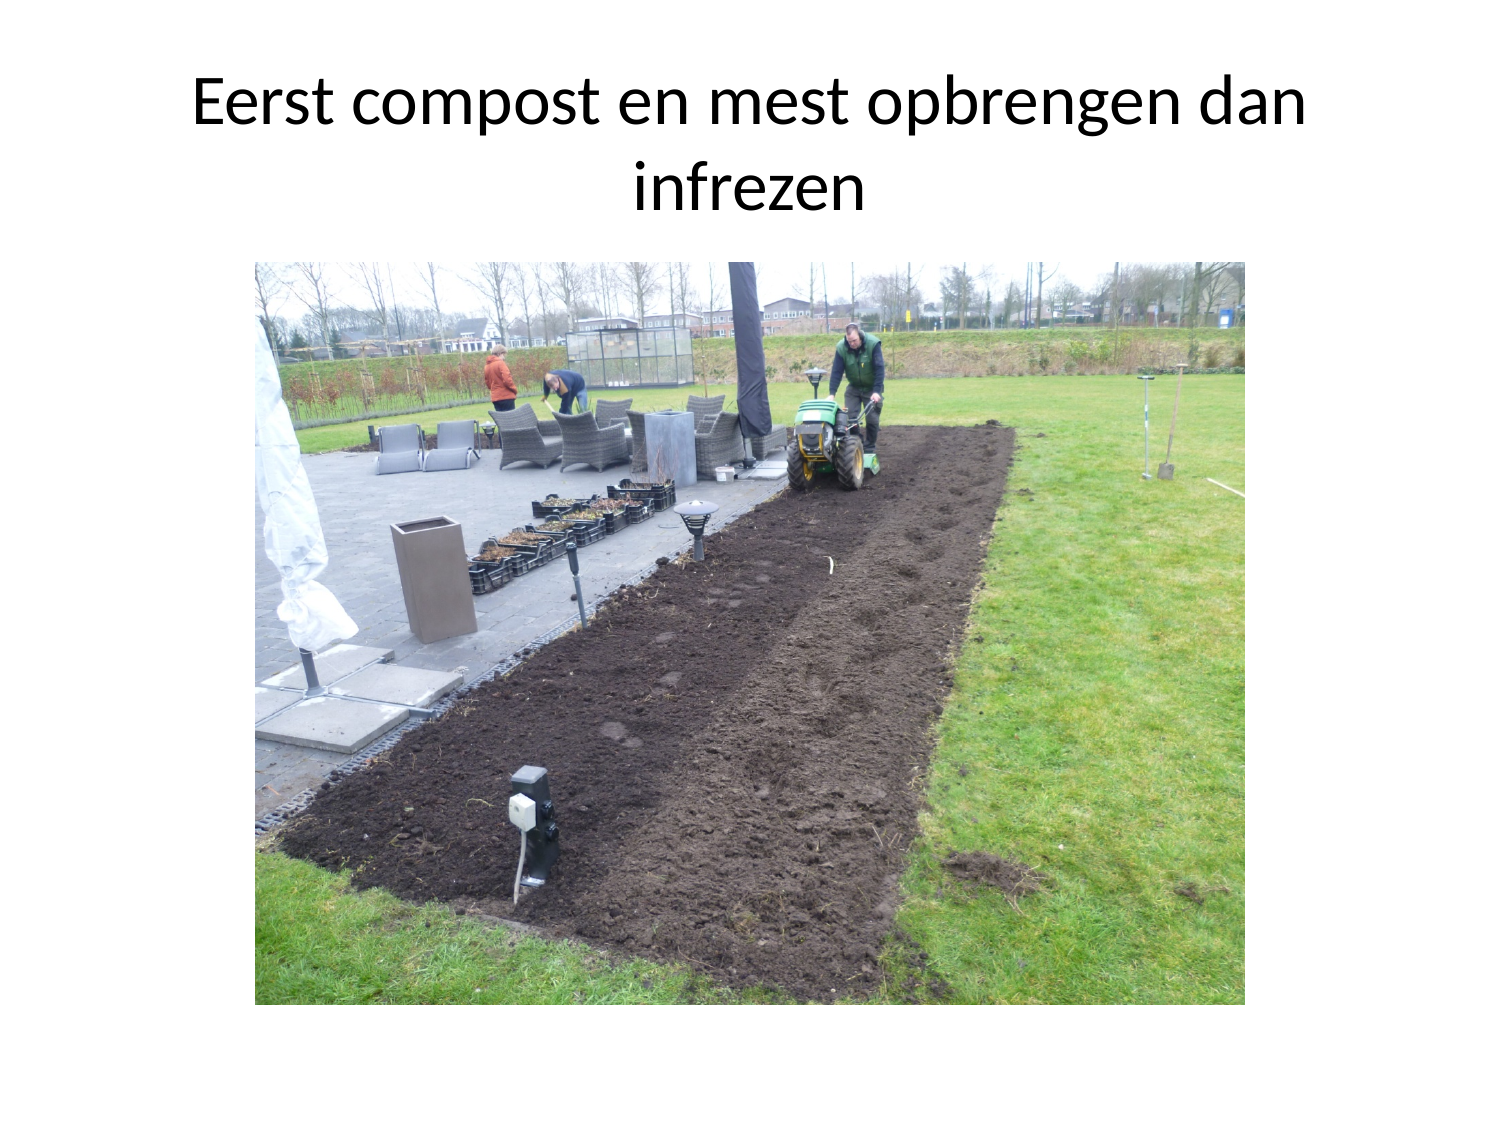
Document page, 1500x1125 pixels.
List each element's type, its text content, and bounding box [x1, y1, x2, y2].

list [254, 262, 1246, 1006]
title Eerst compost en mest opbrengen dan infrezen [75, 45, 1425, 233]
